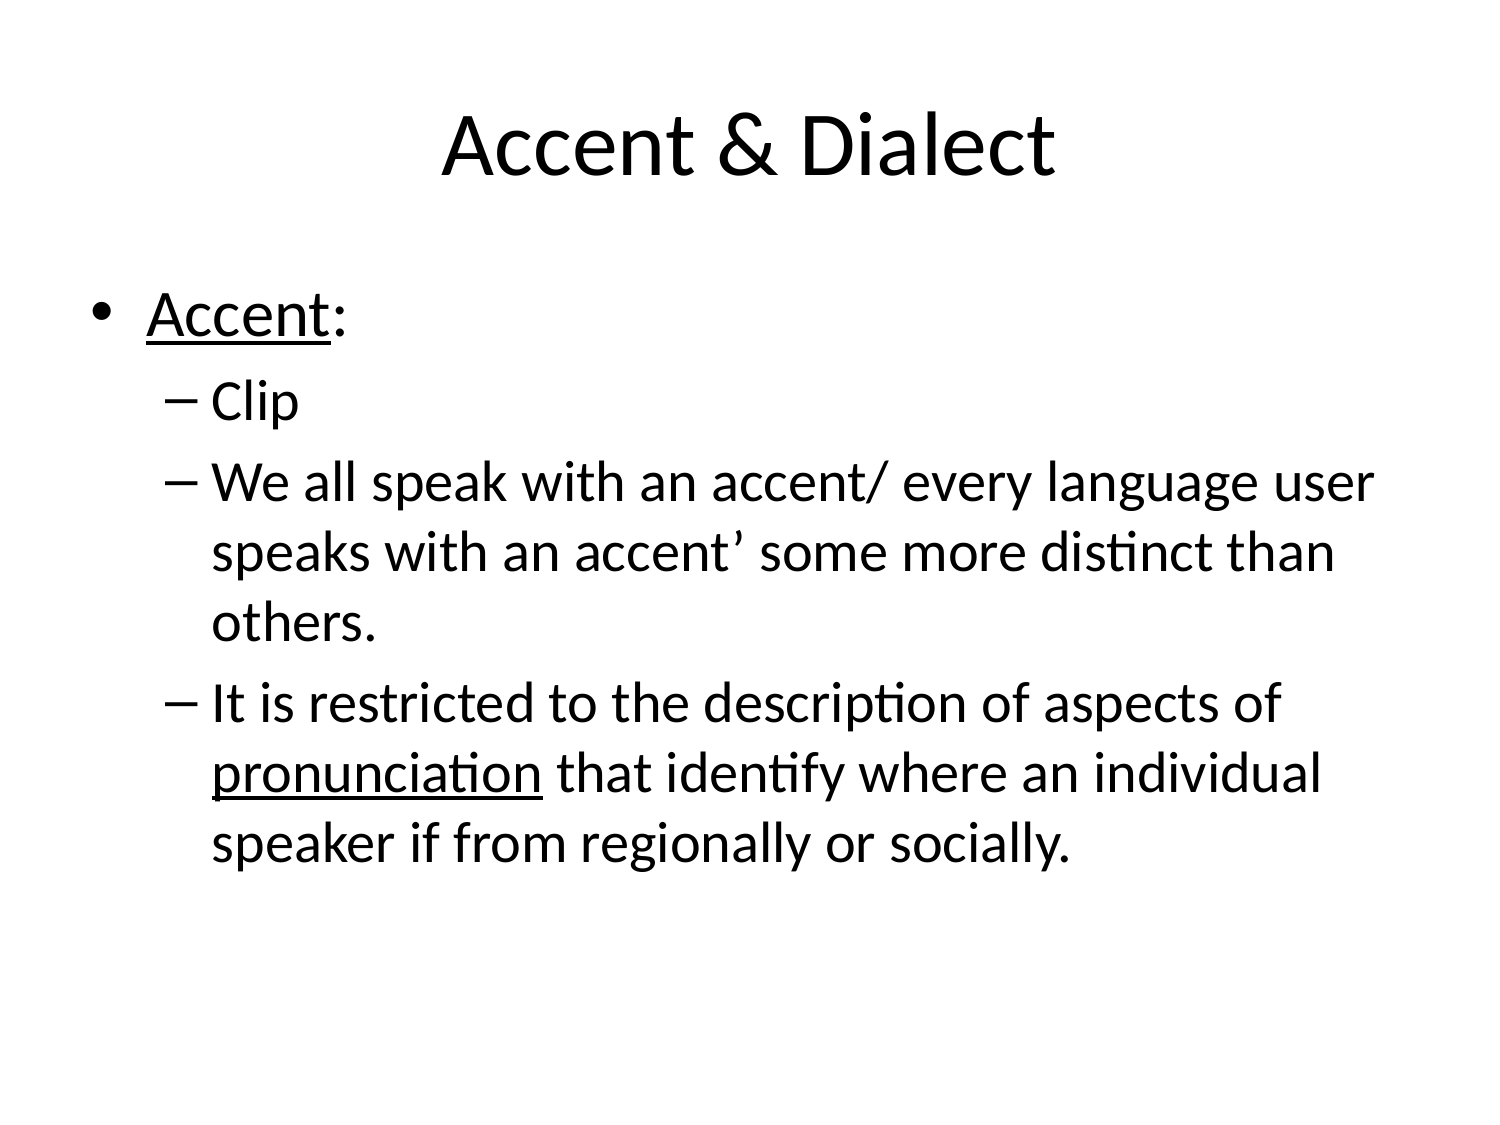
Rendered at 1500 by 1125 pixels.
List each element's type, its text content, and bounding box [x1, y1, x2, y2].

title Accent & Dialect [75, 45, 1425, 233]
list Accent: Clip We all speak with an accent/ every language user speaks with an accent’ some more distinct than others. It is restricted to the description of aspects of pronunciation that identify where an individual speaker if from regionally or socially. [75, 262, 1425, 1005]
